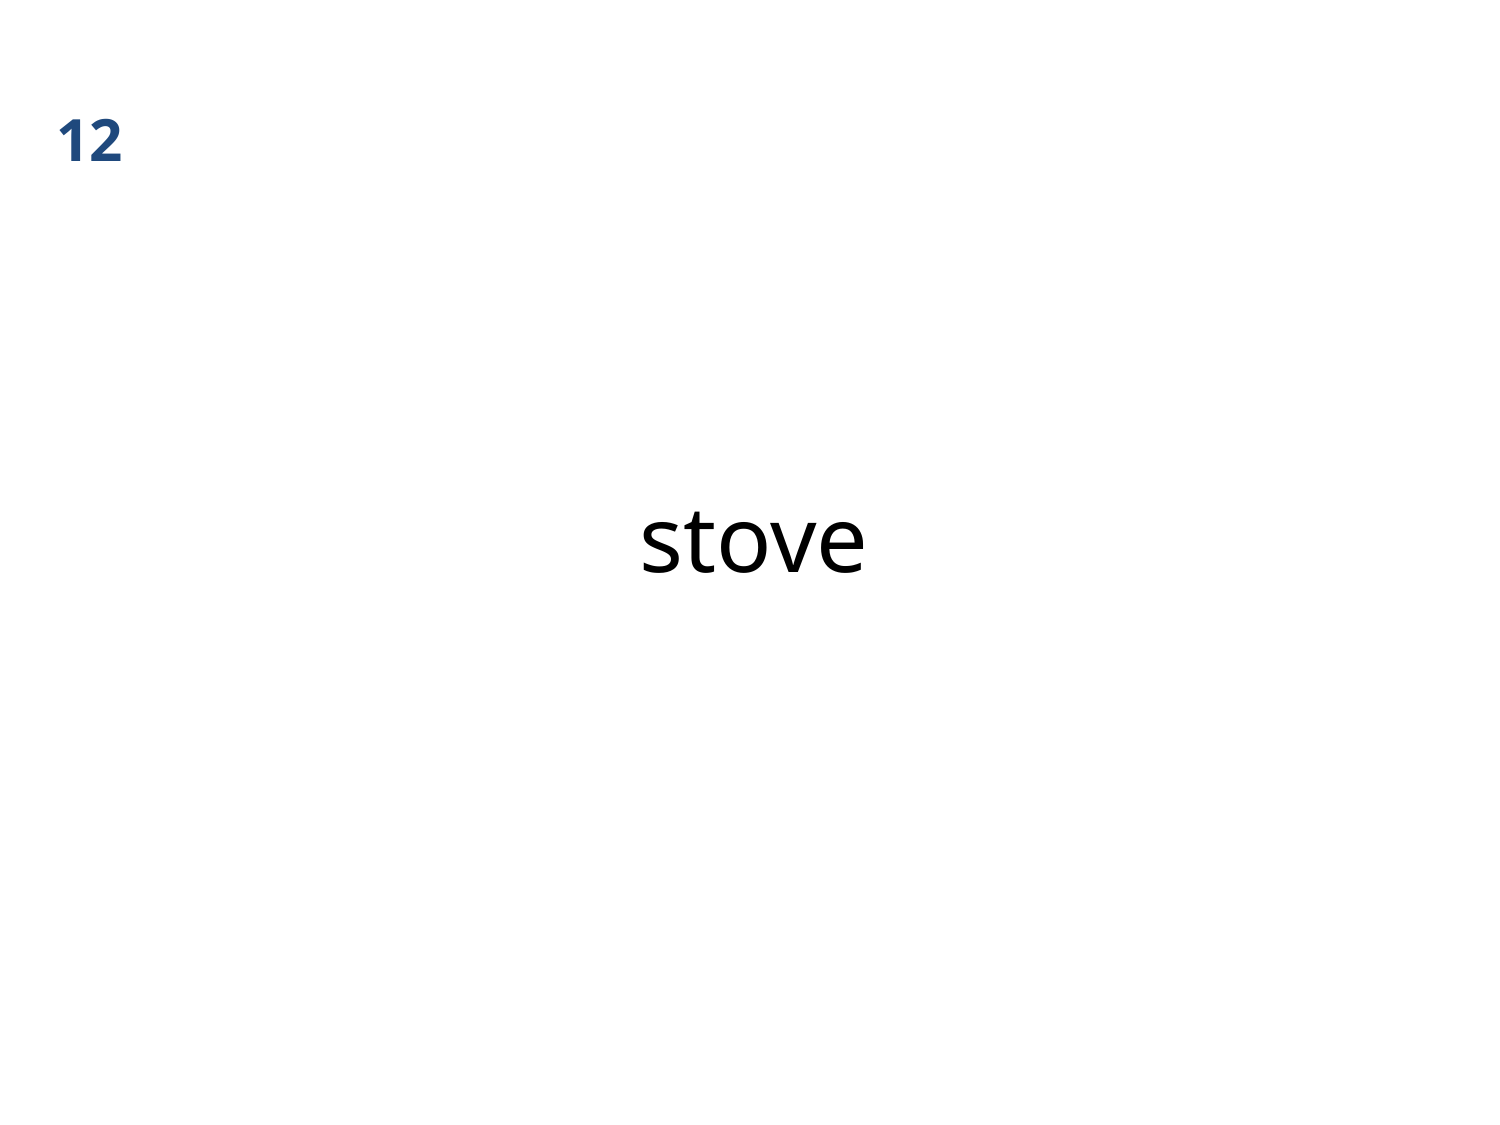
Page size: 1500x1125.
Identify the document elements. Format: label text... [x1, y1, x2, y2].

text_box stove [303, 473, 1206, 599]
text_box 12 [41, 95, 143, 180]
